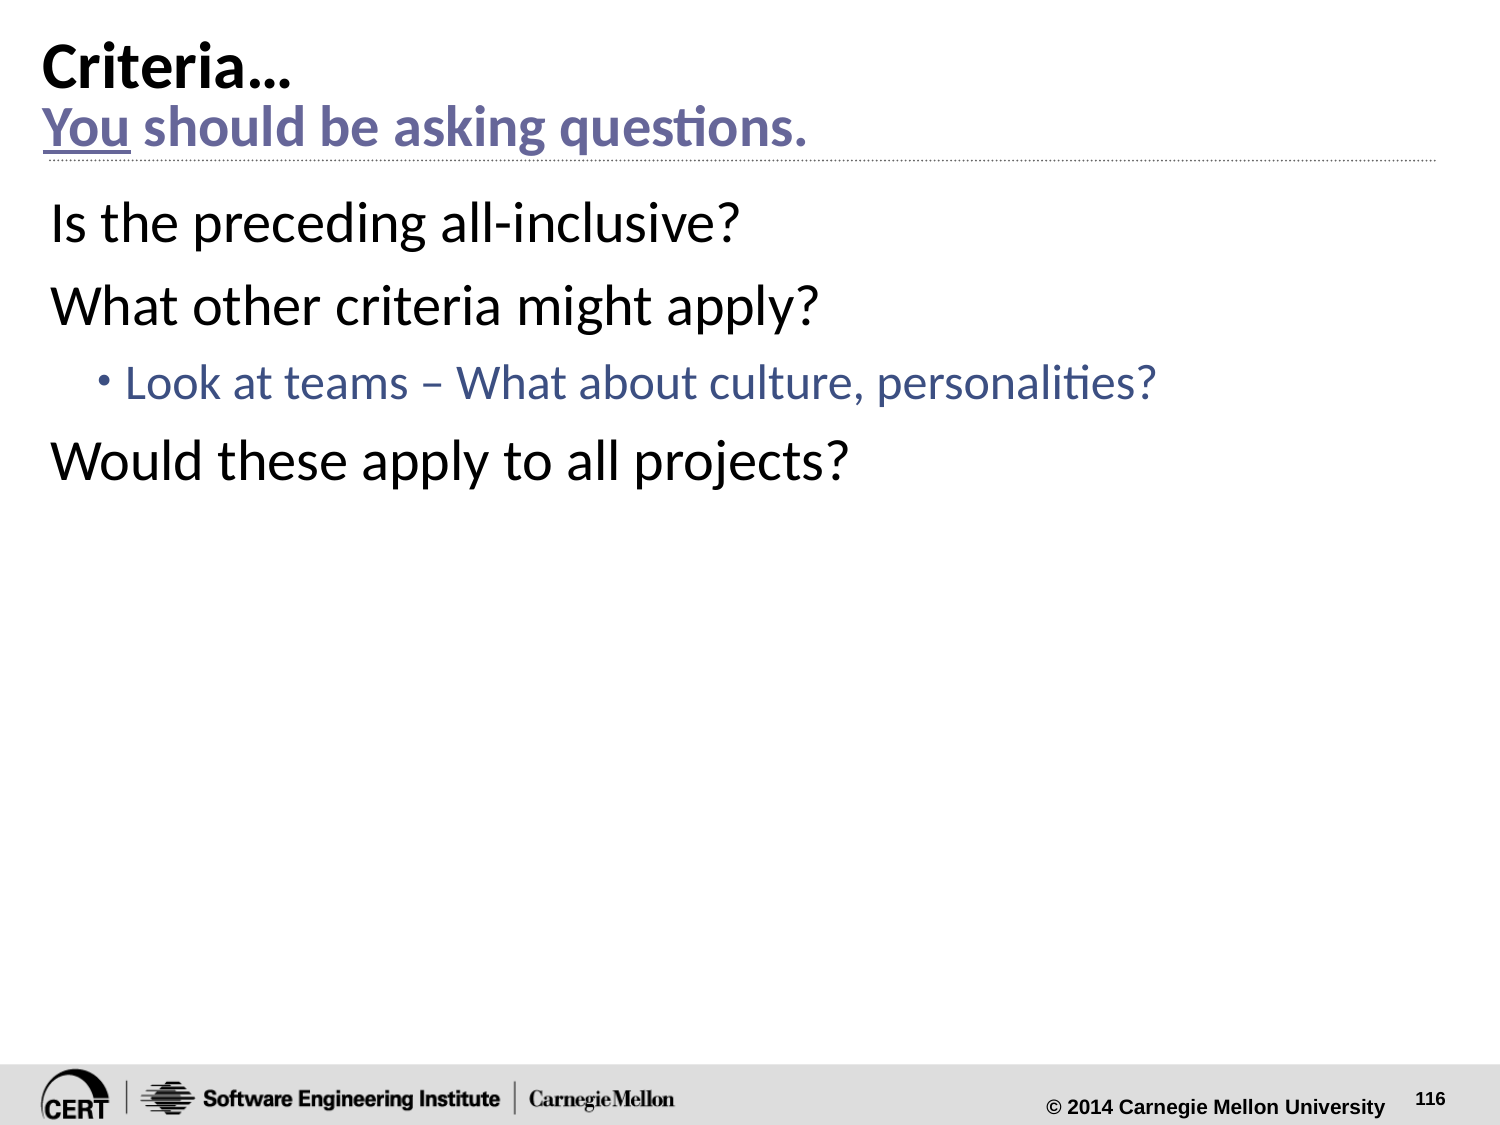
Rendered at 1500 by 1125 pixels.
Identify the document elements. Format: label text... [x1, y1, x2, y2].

title Criteria… You should be asking questions. [42, 37, 1434, 155]
list Is the preceding all-inclusive? What other criteria might apply? Look at teams – What about culture, personalities? Would these apply to all projects? [49, 187, 1438, 1001]
picture [24, 1065, 688, 1125]
